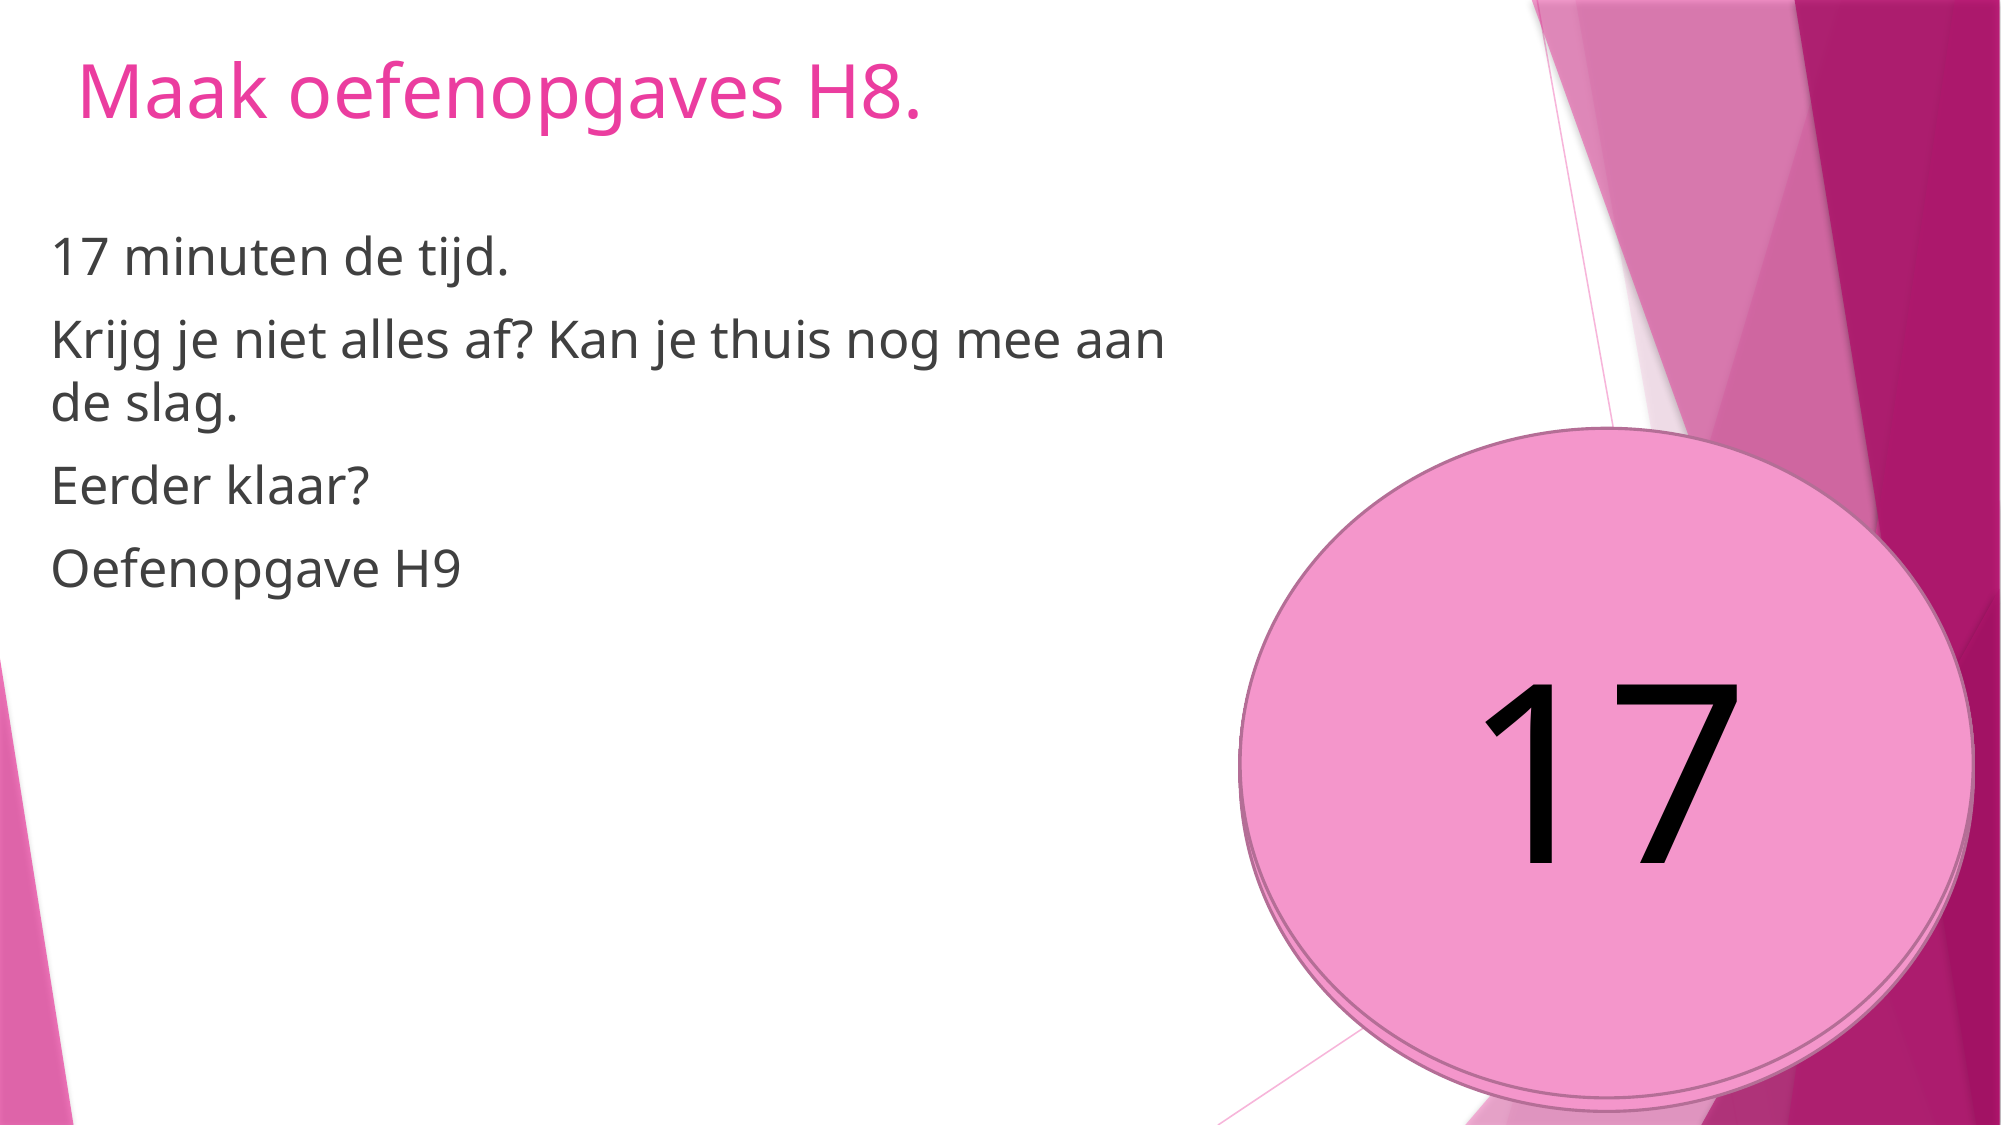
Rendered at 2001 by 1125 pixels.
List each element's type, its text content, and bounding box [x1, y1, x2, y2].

list 17 minuten de tijd. Krijg je niet alles af? Kan je thuis nog mee aan de slag. Eerder klaar? Oefenopgave H9 [35, 215, 1241, 1008]
text_box 16 [1238, 780, 1975, 1113]
title Maak oefenopgaves H8. [61, 35, 1684, 317]
text_box 17 [1238, 426, 1975, 1100]
